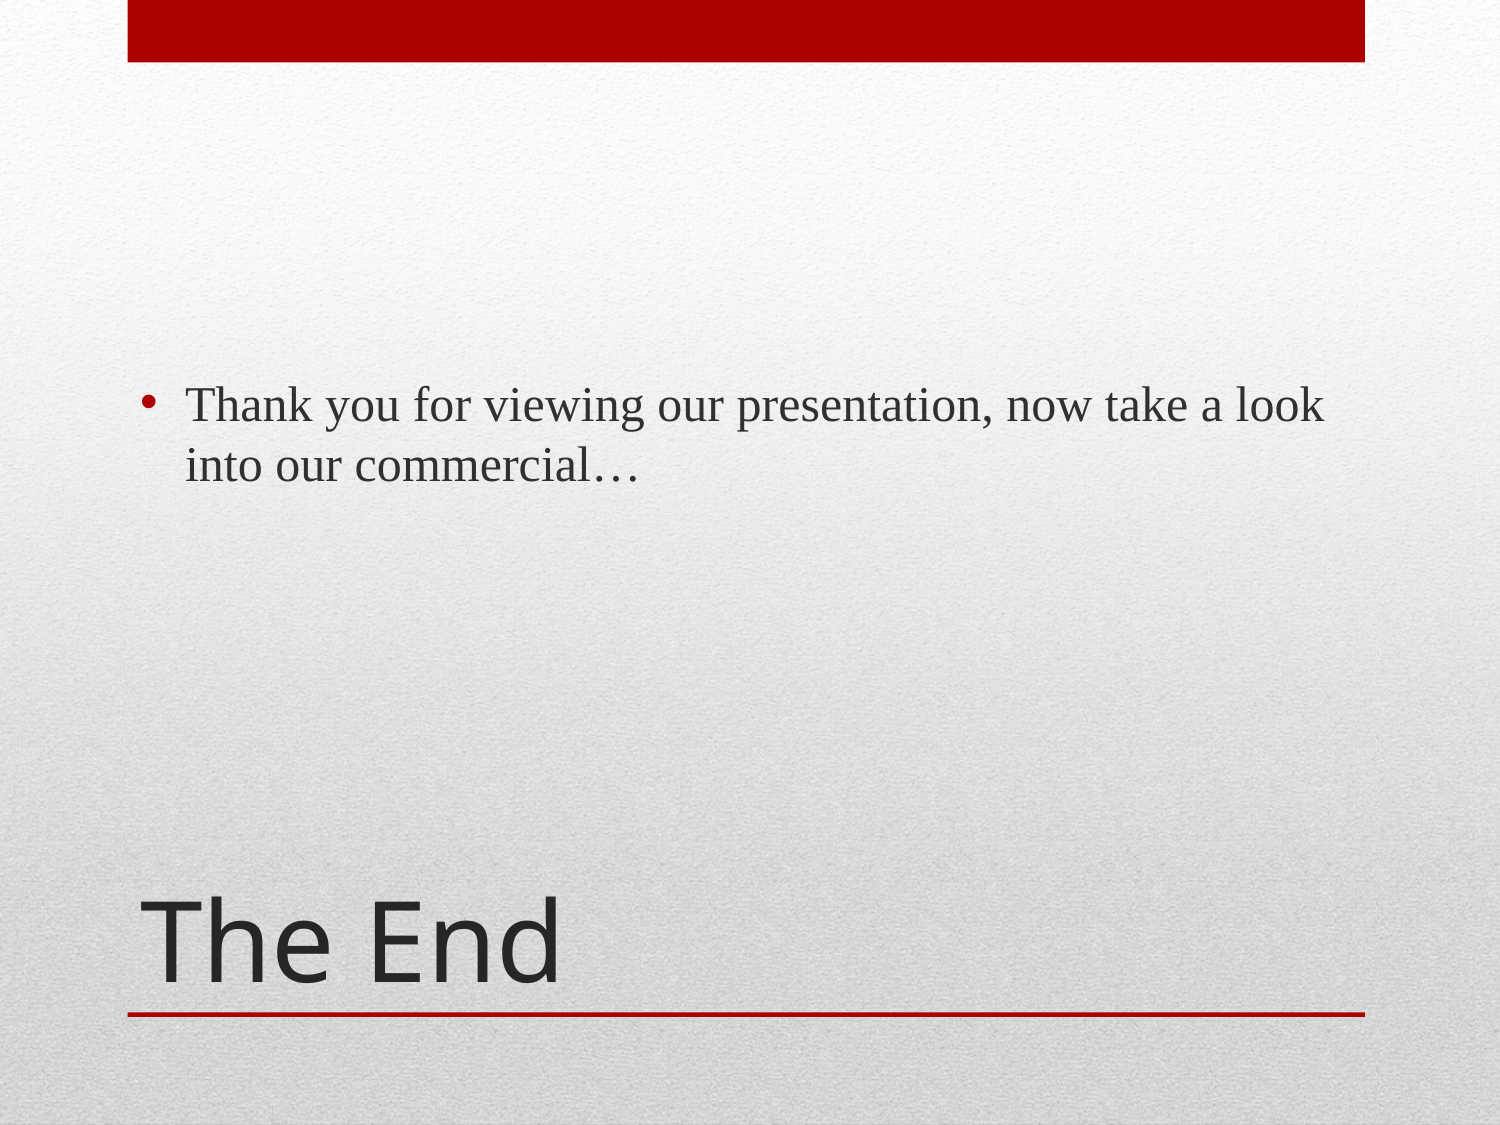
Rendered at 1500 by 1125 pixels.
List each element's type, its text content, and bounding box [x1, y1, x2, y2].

list Thank you for viewing our presentation, now take a look into our commercial… [125, 112, 1363, 750]
title The End [125, 750, 1238, 1013]
